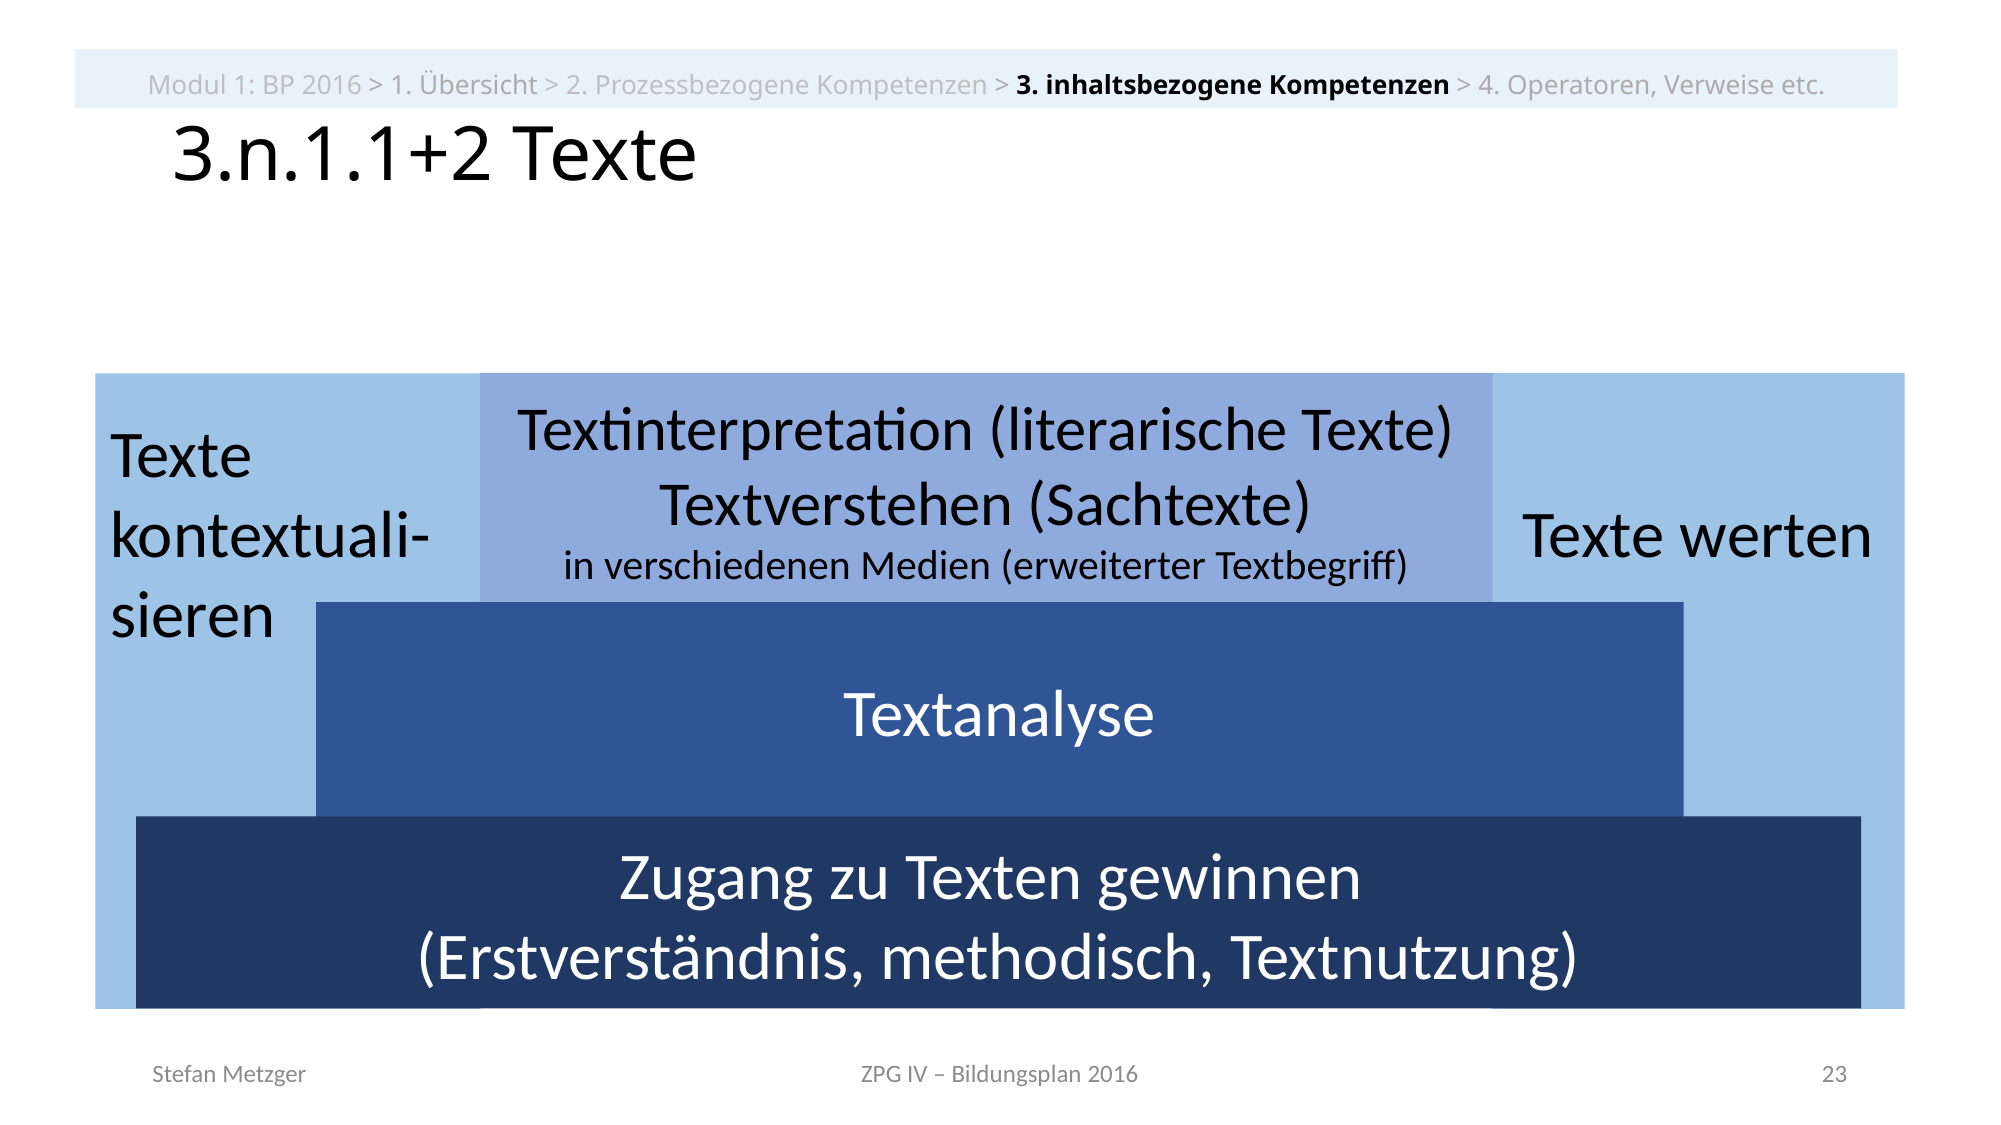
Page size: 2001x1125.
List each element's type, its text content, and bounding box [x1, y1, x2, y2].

text_box Zugang zu Texten gewinnen (Erstverständnis, methodisch, Textnutzung) [135, 815, 1862, 1009]
slide_number Stefan Metzger [137, 1042, 588, 1103]
footer ZPG IV – Bildungsplan 2016 [662, 1042, 1338, 1103]
text_box Textanalyse [315, 601, 1685, 815]
slide_number 23 [1412, 1042, 1863, 1103]
text_box 3.n.1.1+2 Texte [157, 108, 1883, 244]
text_box Modul 1: BP 2016 > 1. Übersicht > 2. Prozessbezogene Kompetenzen > 3. inhaltsbezogene Kompetenzen > 4. Operatoren, Verweise etc. [74, 49, 1898, 108]
text_box Texte kontextuali-sieren [94, 372, 482, 1010]
text_box Textinterpretation (literarische Texte) Textverstehen (Sachtexte) in verschiedenen Medien (erweiterter Textbegriff) [479, 372, 1494, 603]
text_box Texte werten [1490, 372, 1906, 1010]
